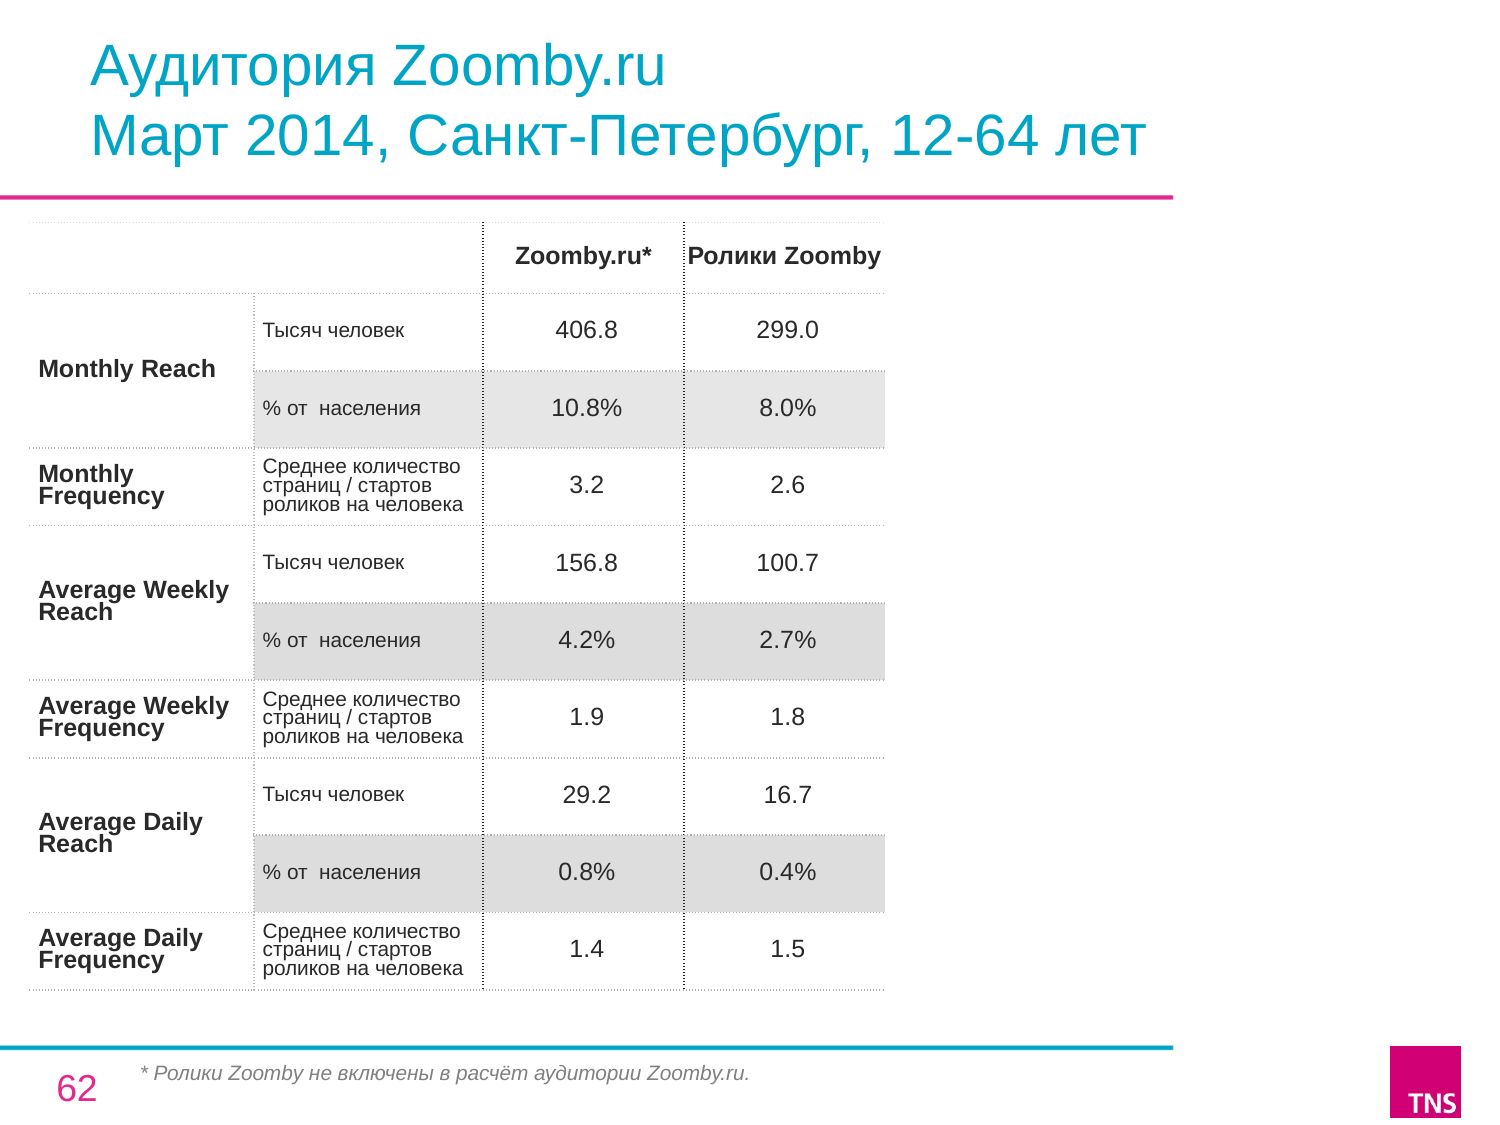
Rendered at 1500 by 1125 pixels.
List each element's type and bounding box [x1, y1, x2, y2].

table_header [29, 223, 885, 294]
picture [0, 0, 1500, 1125]
table_cell [29, 294, 885, 990]
slide_number [40, 1055, 392, 1125]
text_box [124, 1052, 1463, 1092]
title [74, 8, 1476, 187]
